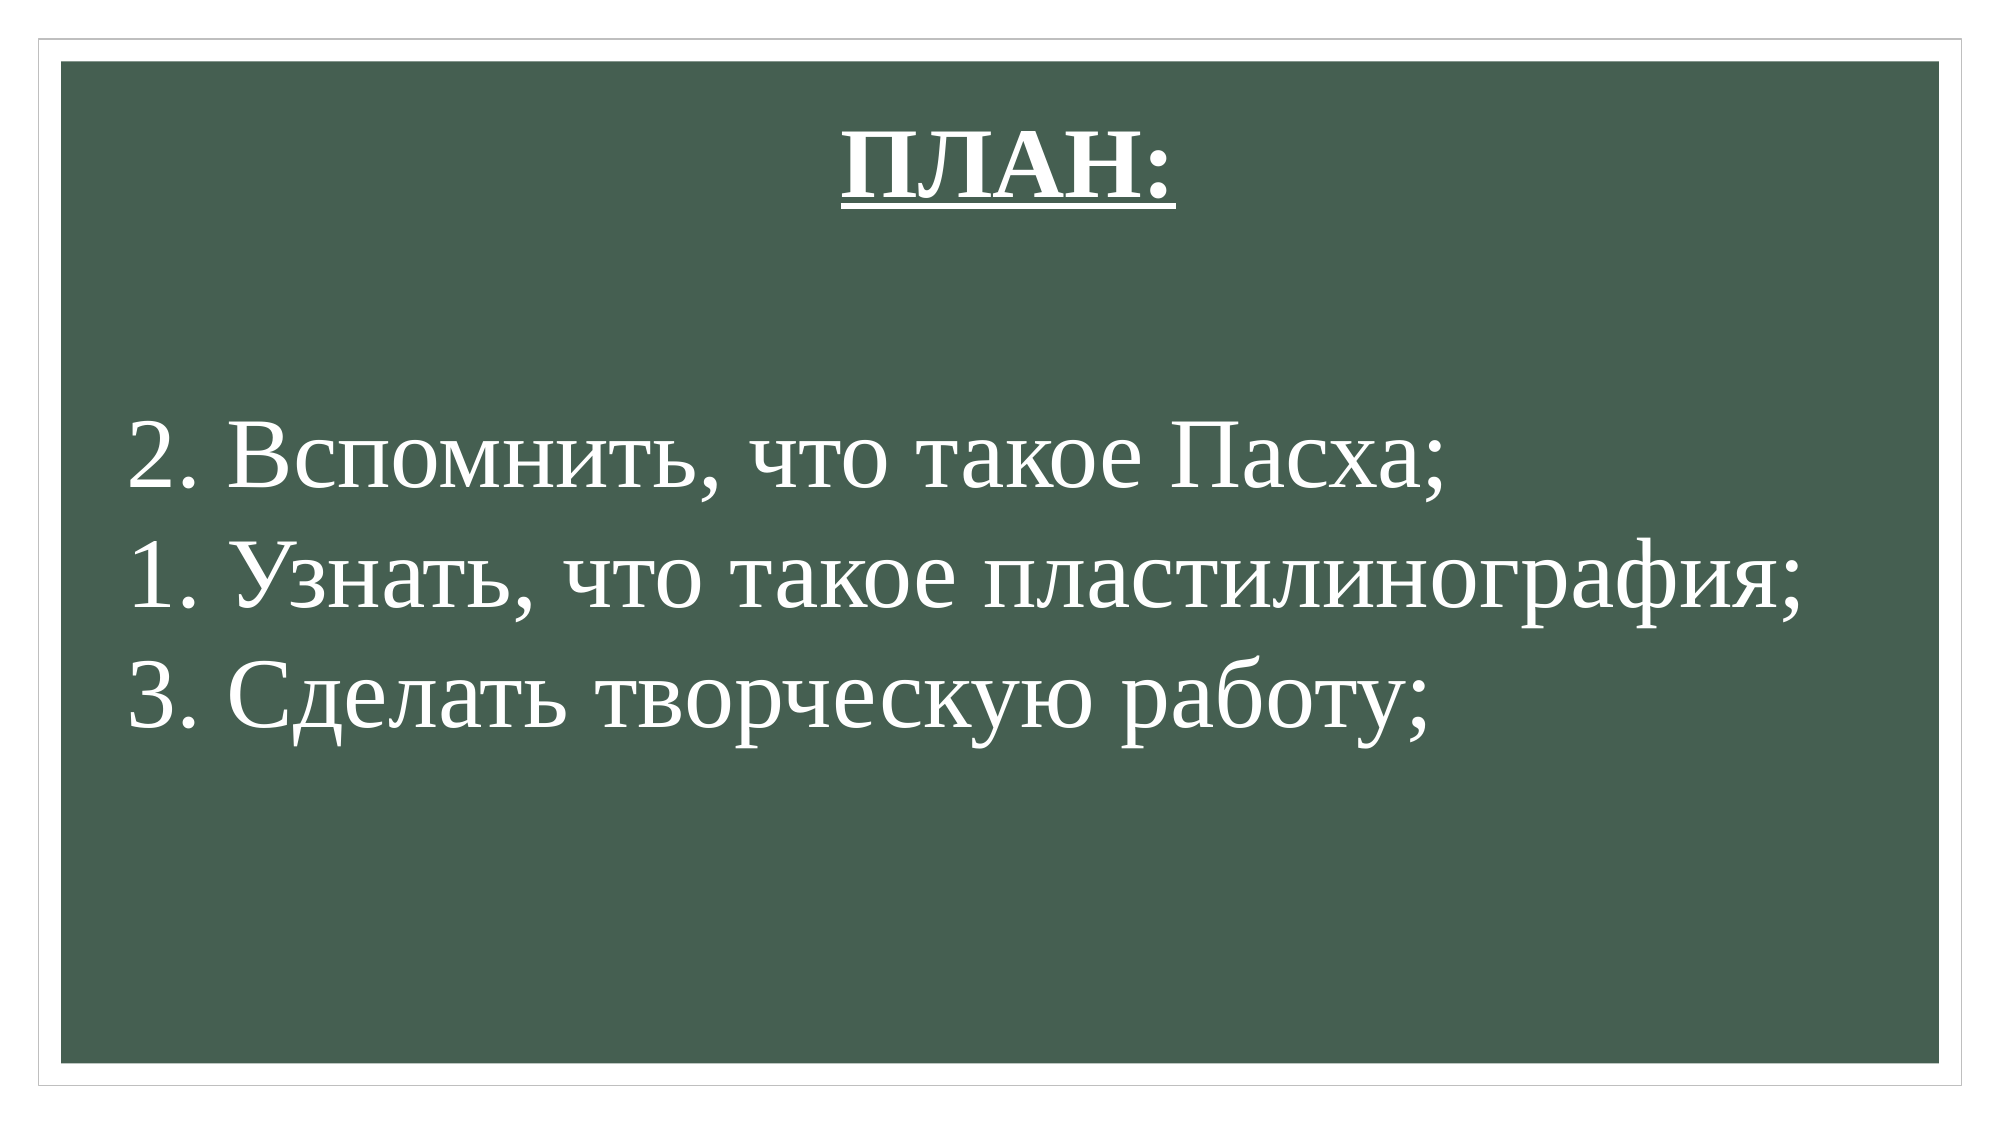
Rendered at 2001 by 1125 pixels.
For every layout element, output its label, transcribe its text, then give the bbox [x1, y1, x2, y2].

text_box 2. Вспомнить, что такое Пасха; 1. Узнать, что такое пластилинография; 3. Сделать творческую работу; [111, 380, 1920, 755]
text_box ПЛАН: [825, 90, 1206, 226]
